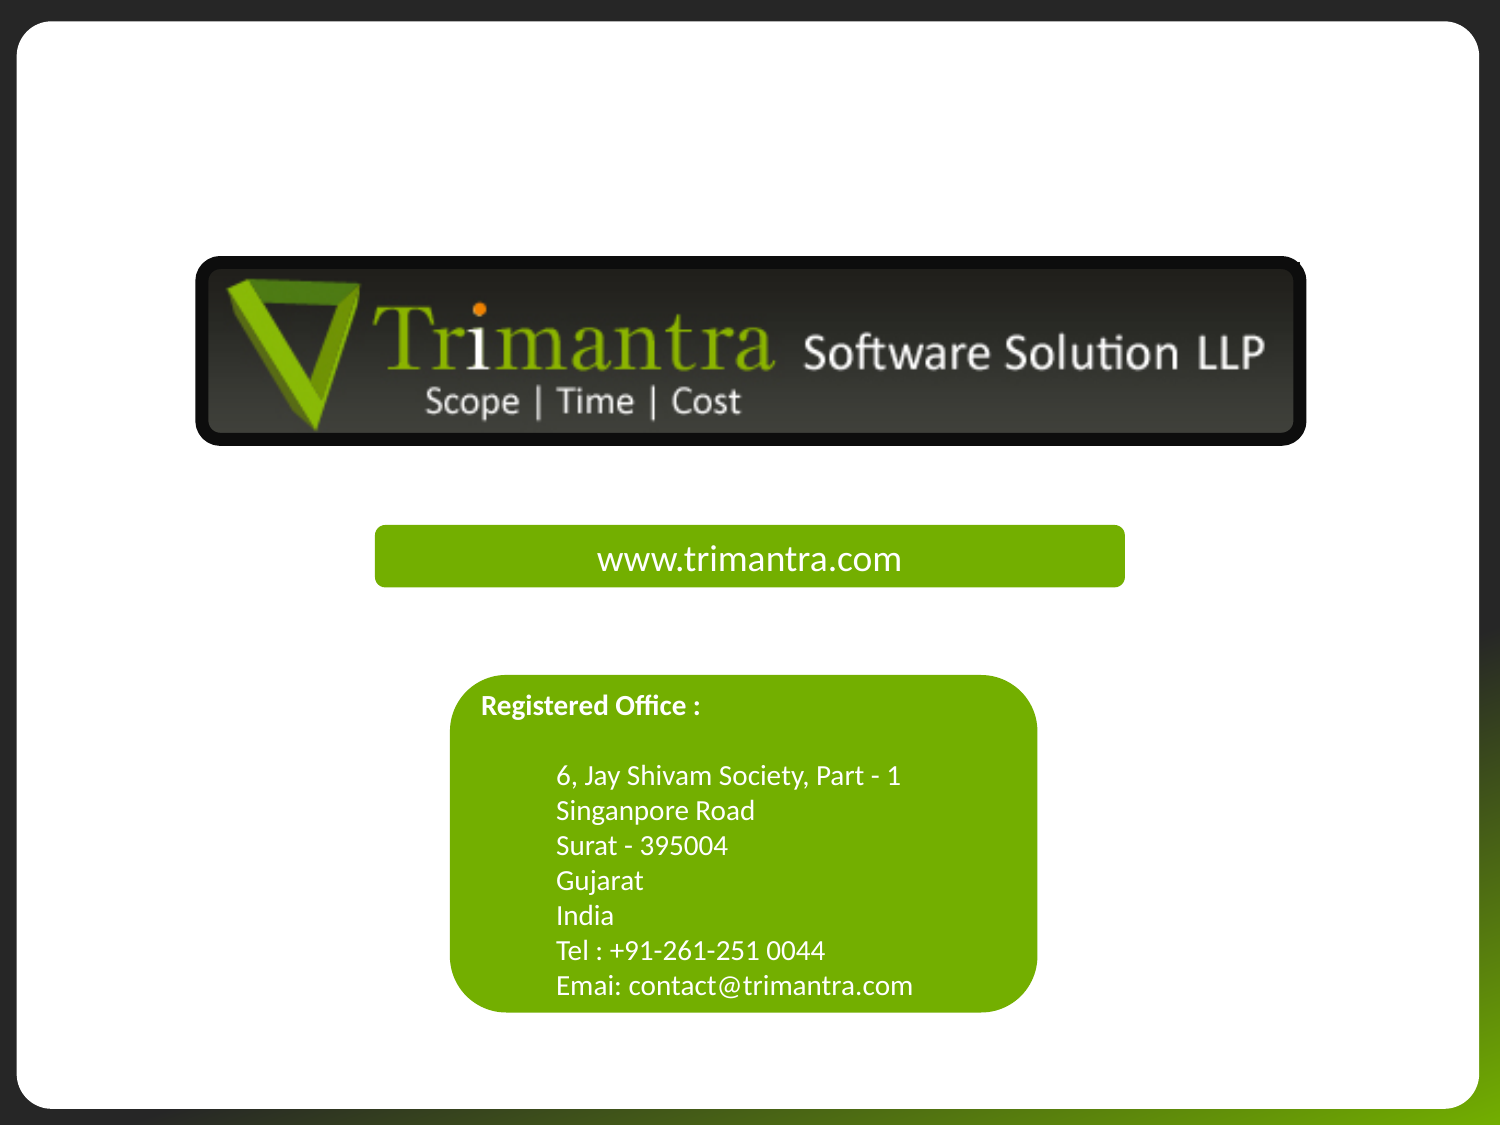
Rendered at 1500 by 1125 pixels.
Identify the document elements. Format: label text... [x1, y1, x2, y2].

picture [207, 262, 1301, 438]
text_box www.trimantra.com [372, 522, 1128, 590]
text_box Registered Office : 6, Jay Shivam Society, Part - 1 Singanpore Road Surat - 395004 Gujarat India Tel : +91-261-251 0044 Emai: contact@trimantra.com [447, 672, 1040, 1015]
text_box www.trimantra.com [14, 19, 1482, 1111]
